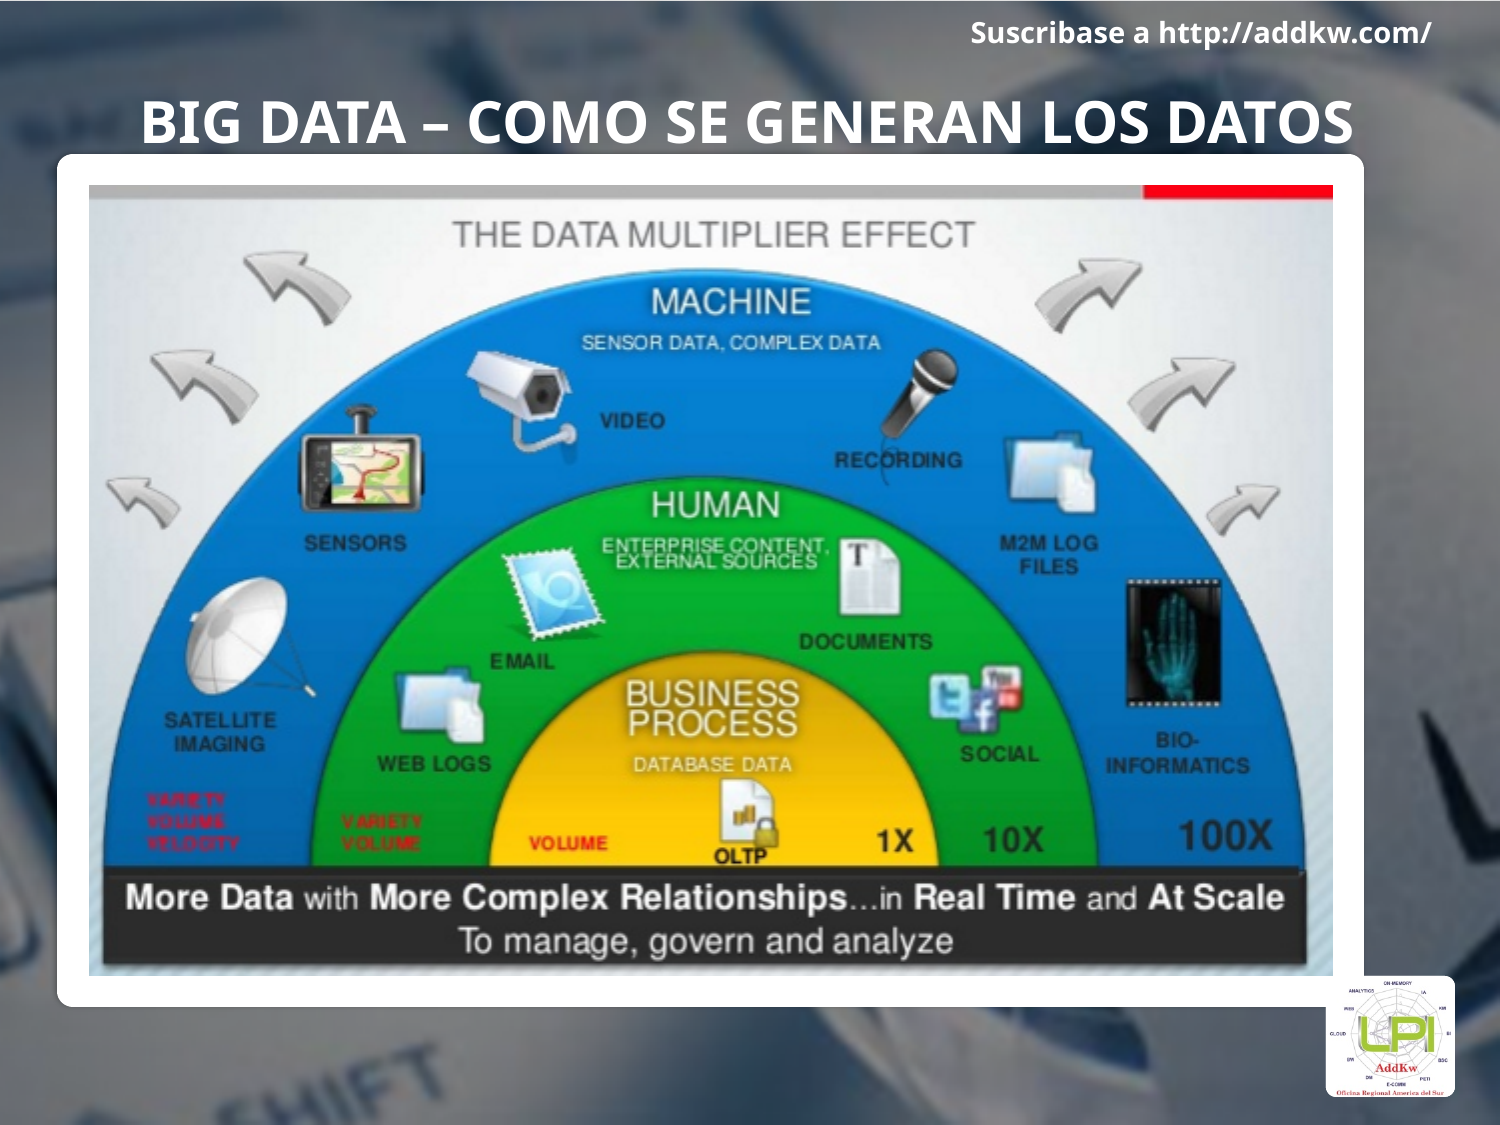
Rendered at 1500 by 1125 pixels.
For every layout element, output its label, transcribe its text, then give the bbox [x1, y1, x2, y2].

picture [0, 1, 1500, 1125]
text_box Suscribase a http://addkw.com/ [955, 7, 1448, 57]
text_box Big data – como se generan los datos [41, 78, 1453, 173]
